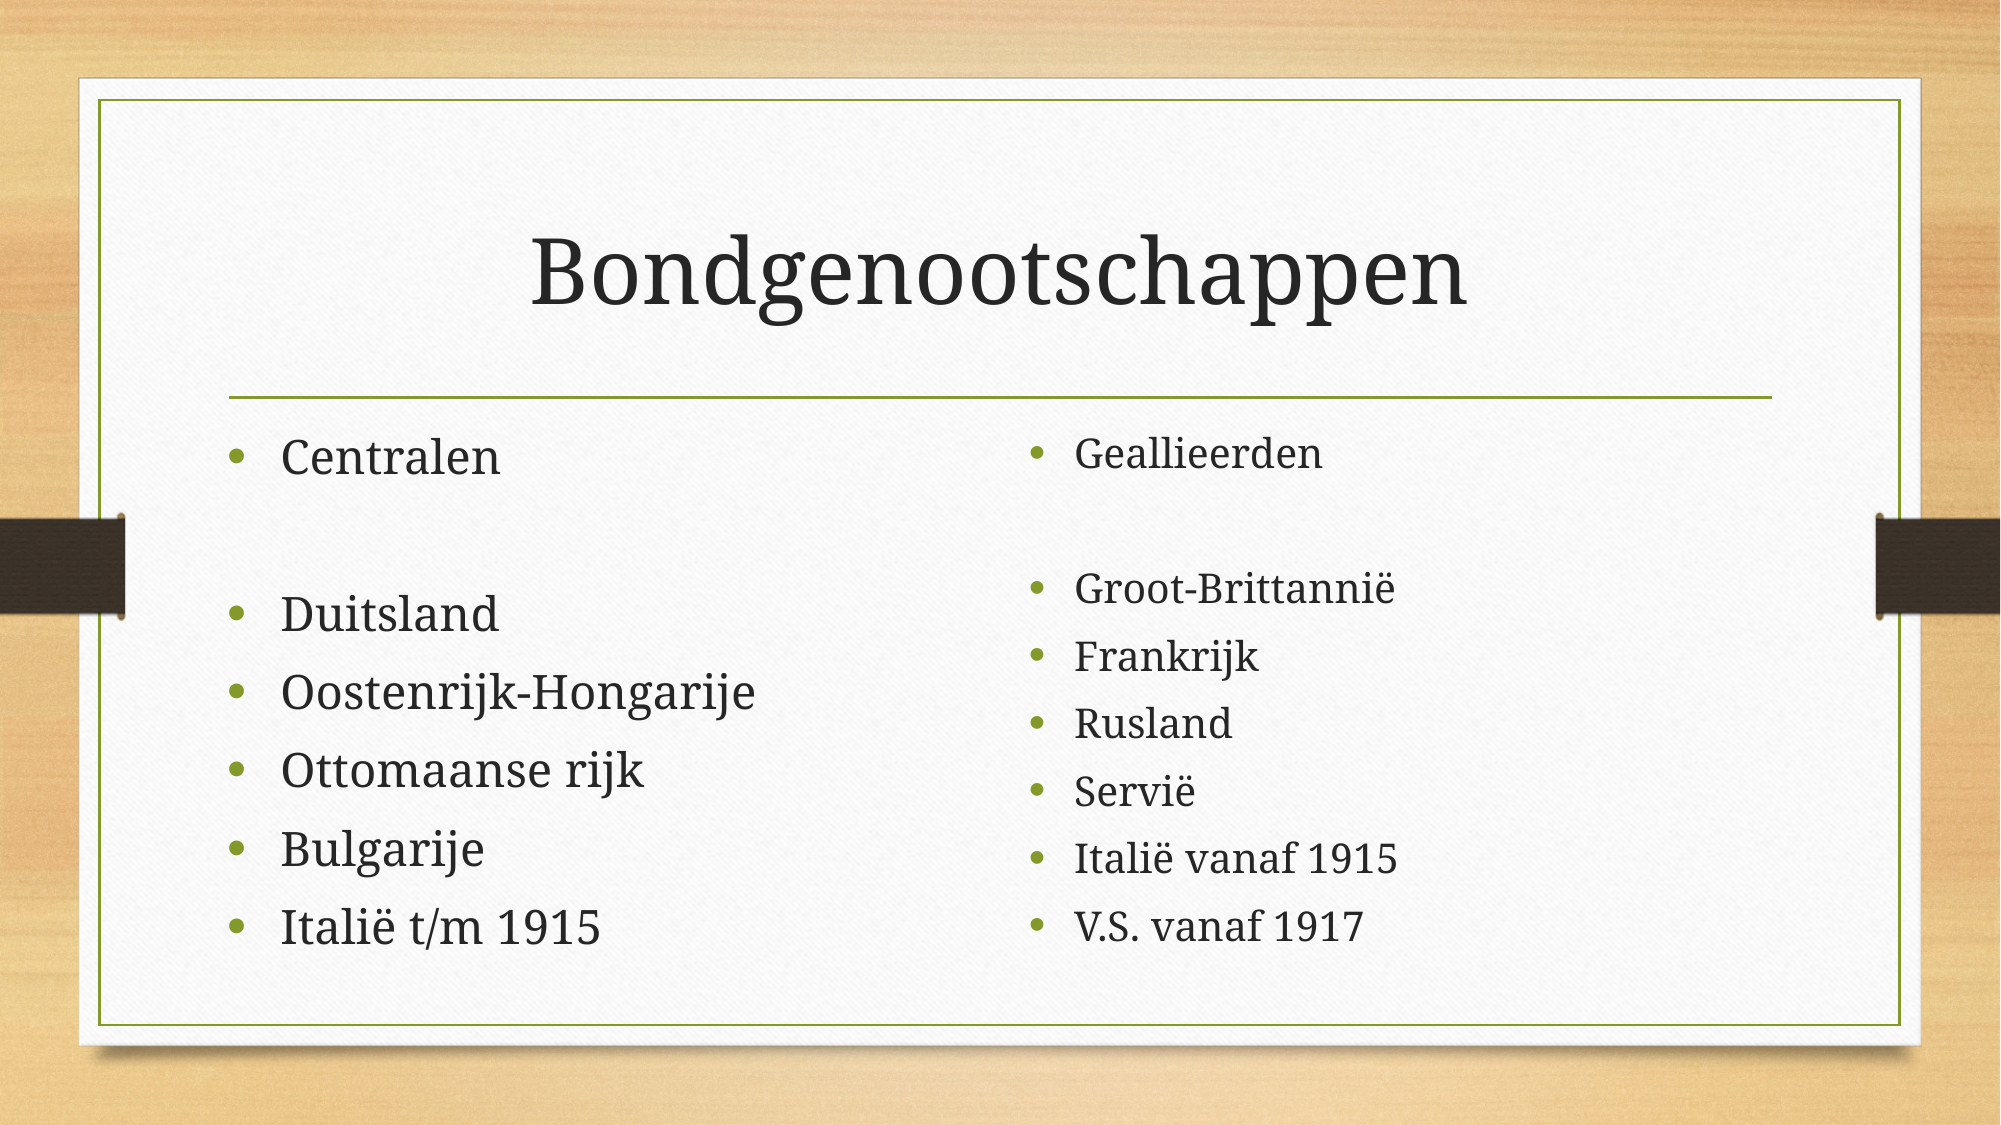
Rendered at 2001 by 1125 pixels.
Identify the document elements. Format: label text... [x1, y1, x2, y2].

picture [0, 0, 2001, 1125]
title Bondgenootschappen [212, 161, 1788, 375]
list Centralen Duitsland Oostenrijk-Hongarije Ottomaanse rijk Bulgarije Italië t/m 1915 [213, 420, 987, 963]
list Geallieerden Groot-Brittannië Frankrijk Rusland Servië Italië vanaf 1915 V.S. vanaf 1917 [1013, 420, 1788, 963]
